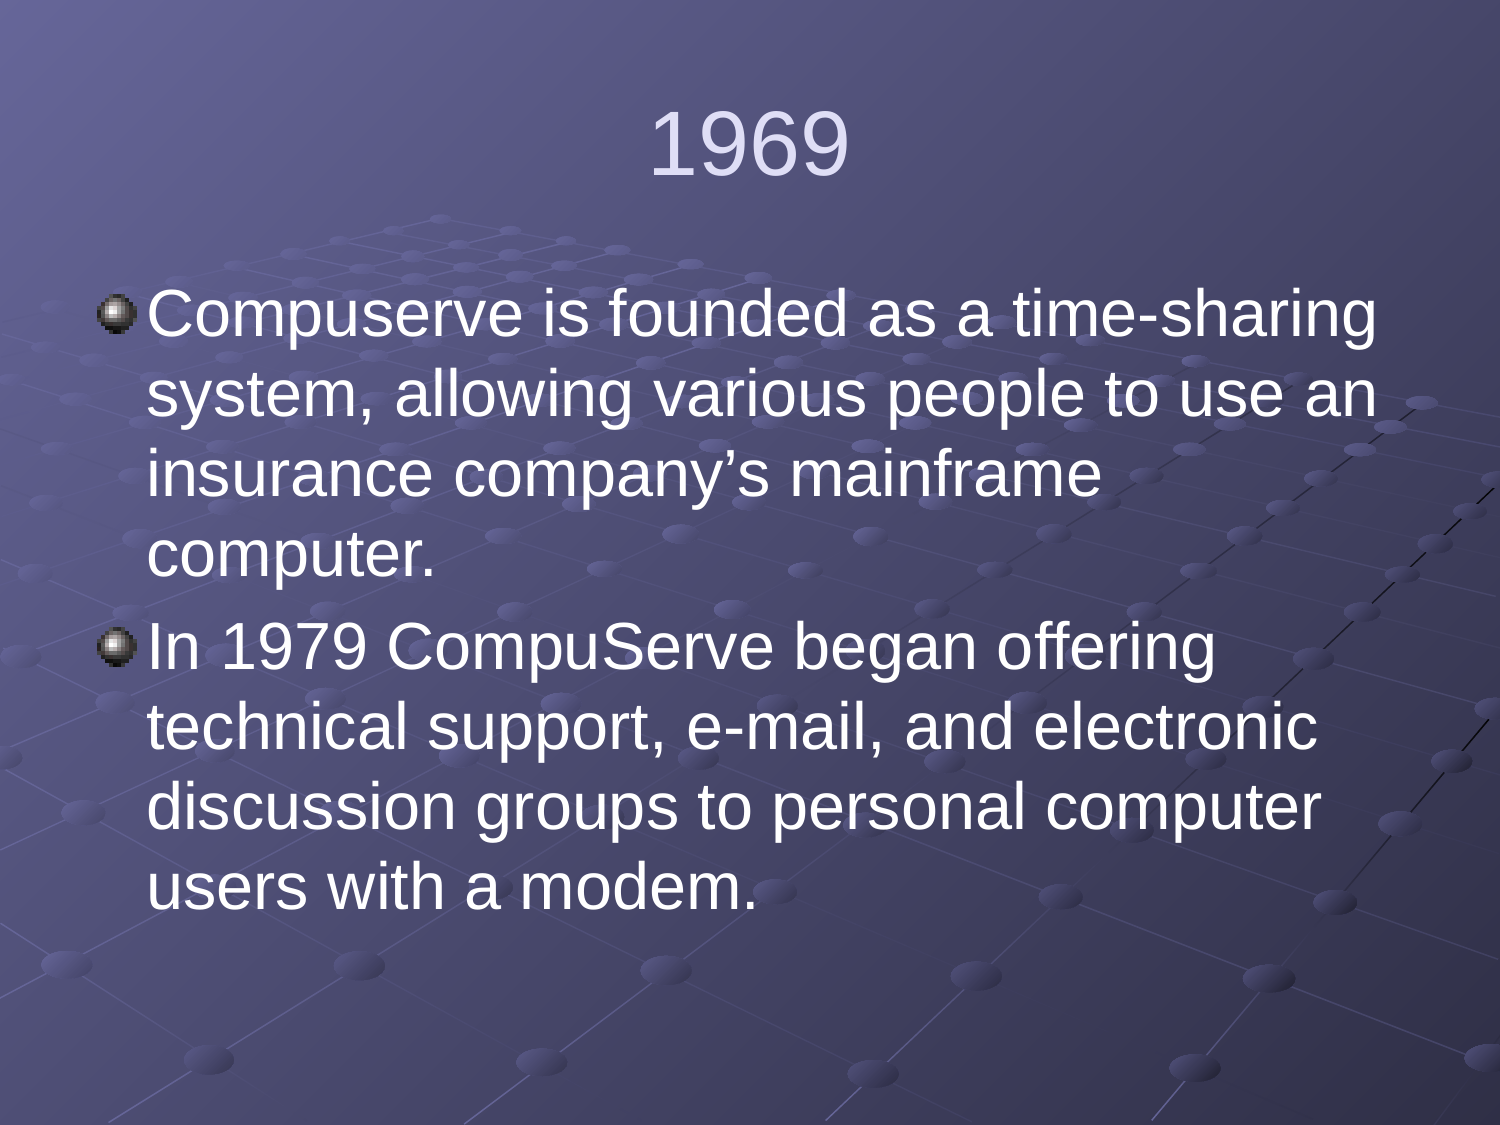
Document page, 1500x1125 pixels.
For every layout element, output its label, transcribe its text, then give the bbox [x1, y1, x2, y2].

picture [90, 619, 137, 667]
picture [90, 286, 137, 334]
title 1969 [75, 45, 1425, 233]
list Compuserve is founded as a time-sharing system, allowing various people to use an insurance company’s mainframe computer. In 1979 CompuServe began offering technical support, e-mail, and electronic discussion groups to personal computer users with a modem. [75, 262, 1425, 1007]
